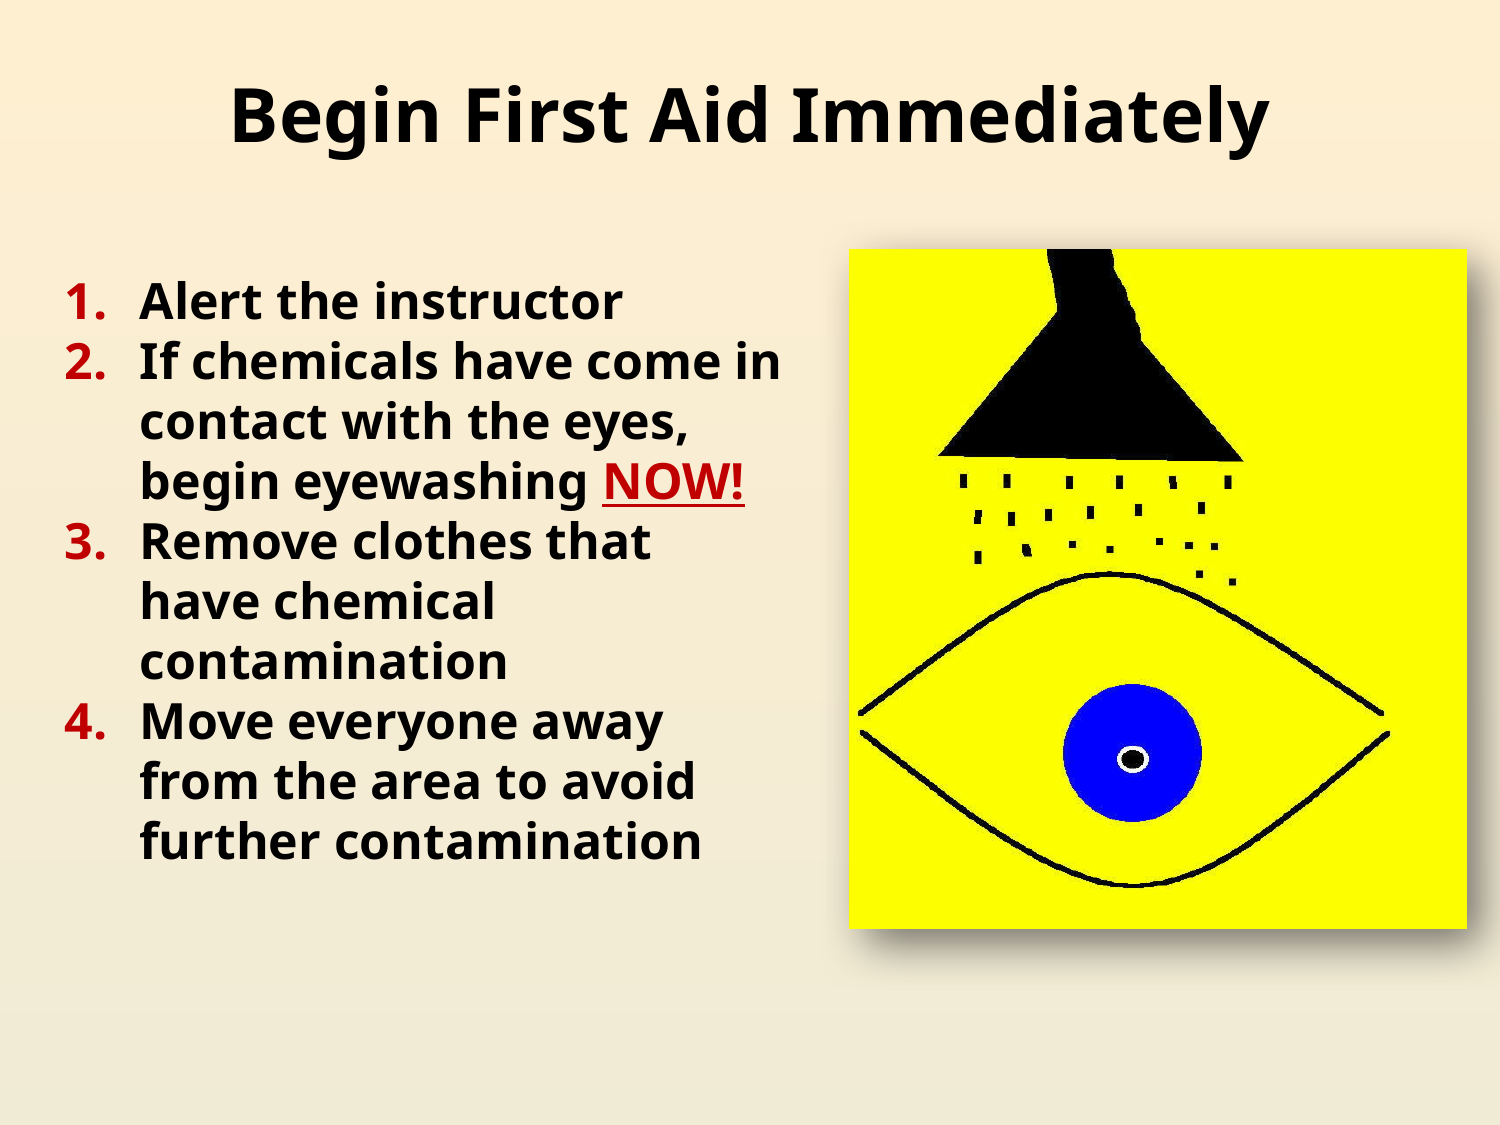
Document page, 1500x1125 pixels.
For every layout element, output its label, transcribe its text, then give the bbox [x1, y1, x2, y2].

text_box Alert the instructor If chemicals have come in contact with the eyes, begin eyewashing NOW! Remove clothes that have chemical contamination Move everyone away from the area to avoid further contamination [49, 262, 800, 878]
title Begin First Aid Immediately [112, 49, 1388, 176]
picture [849, 249, 1467, 930]
